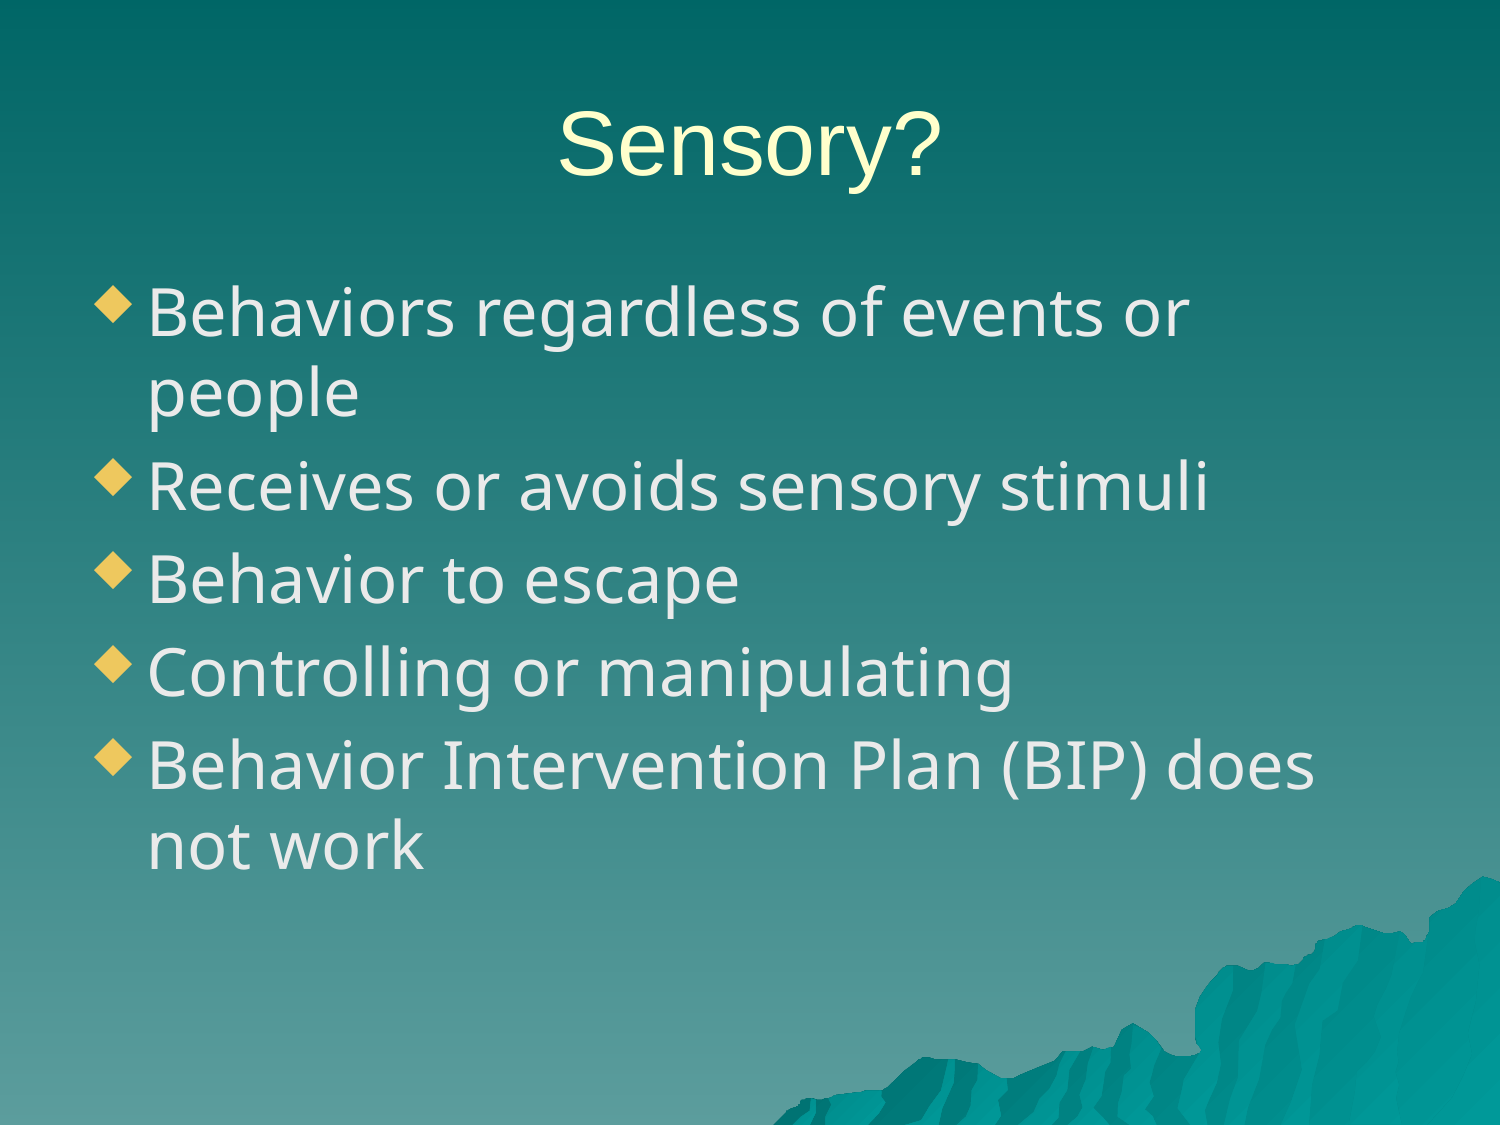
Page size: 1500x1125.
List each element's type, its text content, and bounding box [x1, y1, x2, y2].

list Behaviors regardless of events or people Receives or avoids sensory stimuli Behavior to escape Controlling or manipulating Behavior Intervention Plan (BIP) does not work [74, 262, 1426, 1006]
title Sensory? [74, 45, 1426, 233]
